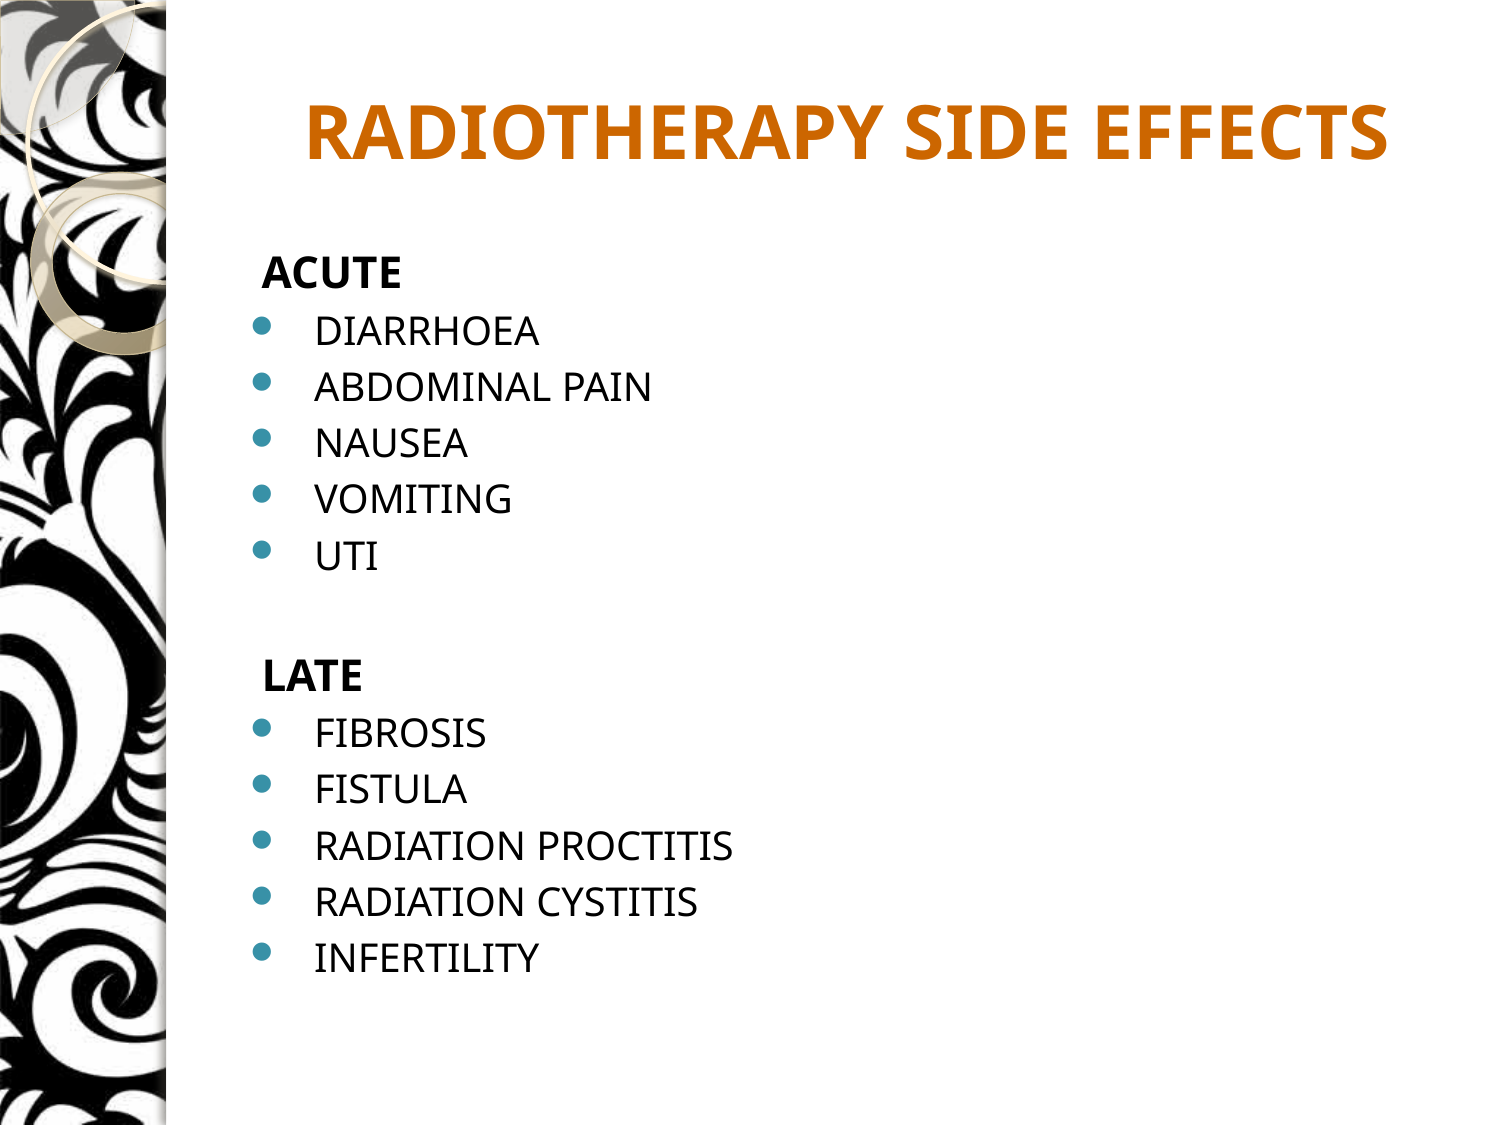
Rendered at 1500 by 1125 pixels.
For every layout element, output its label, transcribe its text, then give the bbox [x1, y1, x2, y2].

title RADIOTHERAPY SIDE EFFECTS [232, 36, 1462, 224]
picture [136, 0, 164, 4]
picture [53, 241, 160, 332]
picture [0, 134, 166, 1125]
list ACUTE DIARRHOEA ABDOMINAL PAIN NAUSEA VOMITING UTI LATE FIBROSIS FISTULA RADIATION PROCTITIS RADIATION CYSTITIS INFERTILITY [235, 237, 1466, 995]
picture [32, 13, 160, 207]
picture [62, 195, 160, 280]
